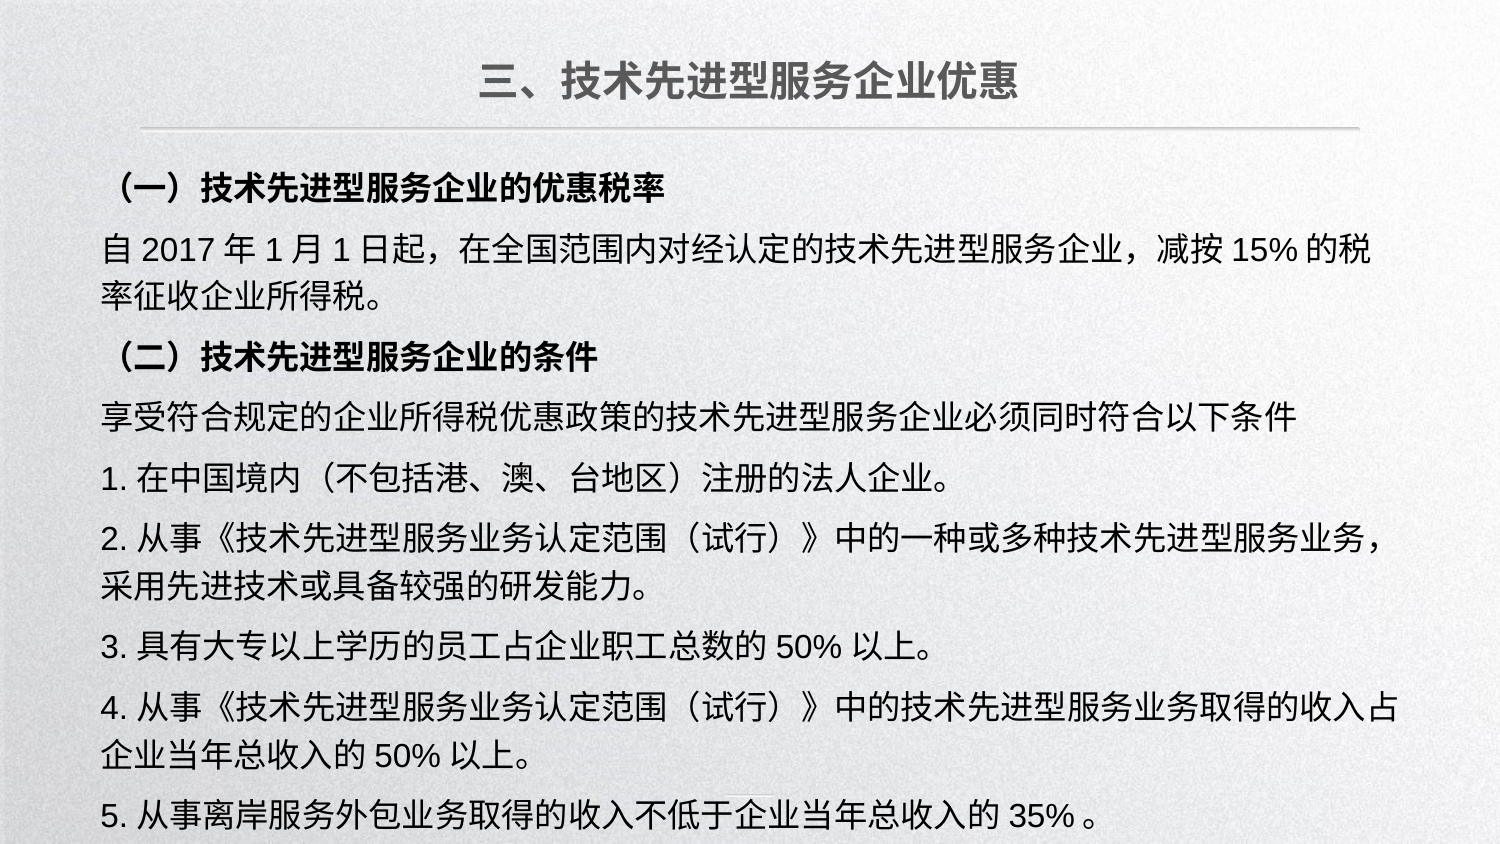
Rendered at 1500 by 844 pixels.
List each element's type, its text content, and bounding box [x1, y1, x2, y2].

text_box 三、技术先进型服务企业优惠 [459, 49, 1038, 111]
picture [0, 0, 1500, 844]
text_box （一）技术先进型服务企业的优惠税率 自2017年1月1日起，在全国范围内对经认定的技术先进型服务企业，减按15%的税率征收企业所得税。 （二）技术先进型服务企业的条件 享受符合规定的企业所得税优惠政策的技术先进型服务企业必须同时符合以下条件 1.在中国境内（不包括港、澳、台地区）注册的法人企业。 2.从事《技术先进型服务业务认定范围（试行）》中的一种或多种技术先进型服务业务，采用先进技术或具备较强的研发能力。 3.具有大专以上学历的员工占企业职工总数的50%以上。 4.从事《技术先进型服务业务认定范围（试行）》中的技术先进型服务业务取得的收入占企业当年总收入的50%以上。 5.从事离岸服务外包业务取得的收入不低于企业当年总收入的35%。 [100, 159, 1400, 835]
